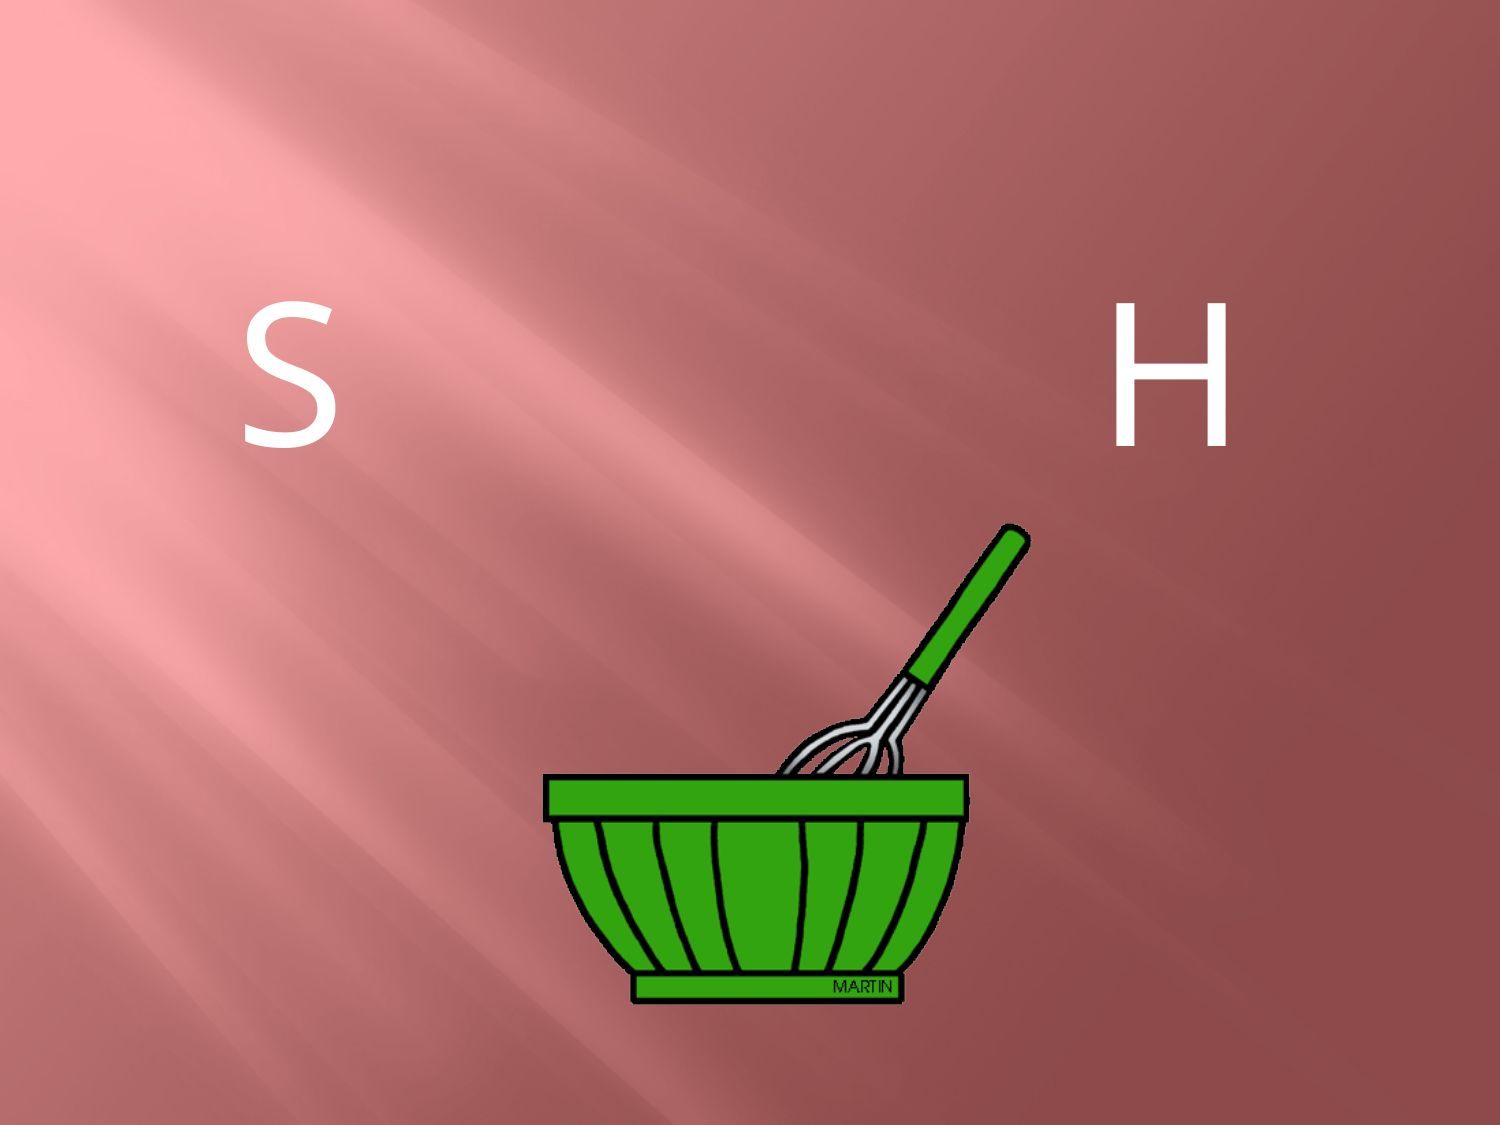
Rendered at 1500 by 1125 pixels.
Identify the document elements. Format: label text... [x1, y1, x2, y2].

text_box S [221, 238, 364, 494]
picture [502, 495, 1094, 1047]
text_box H [1082, 238, 1261, 494]
